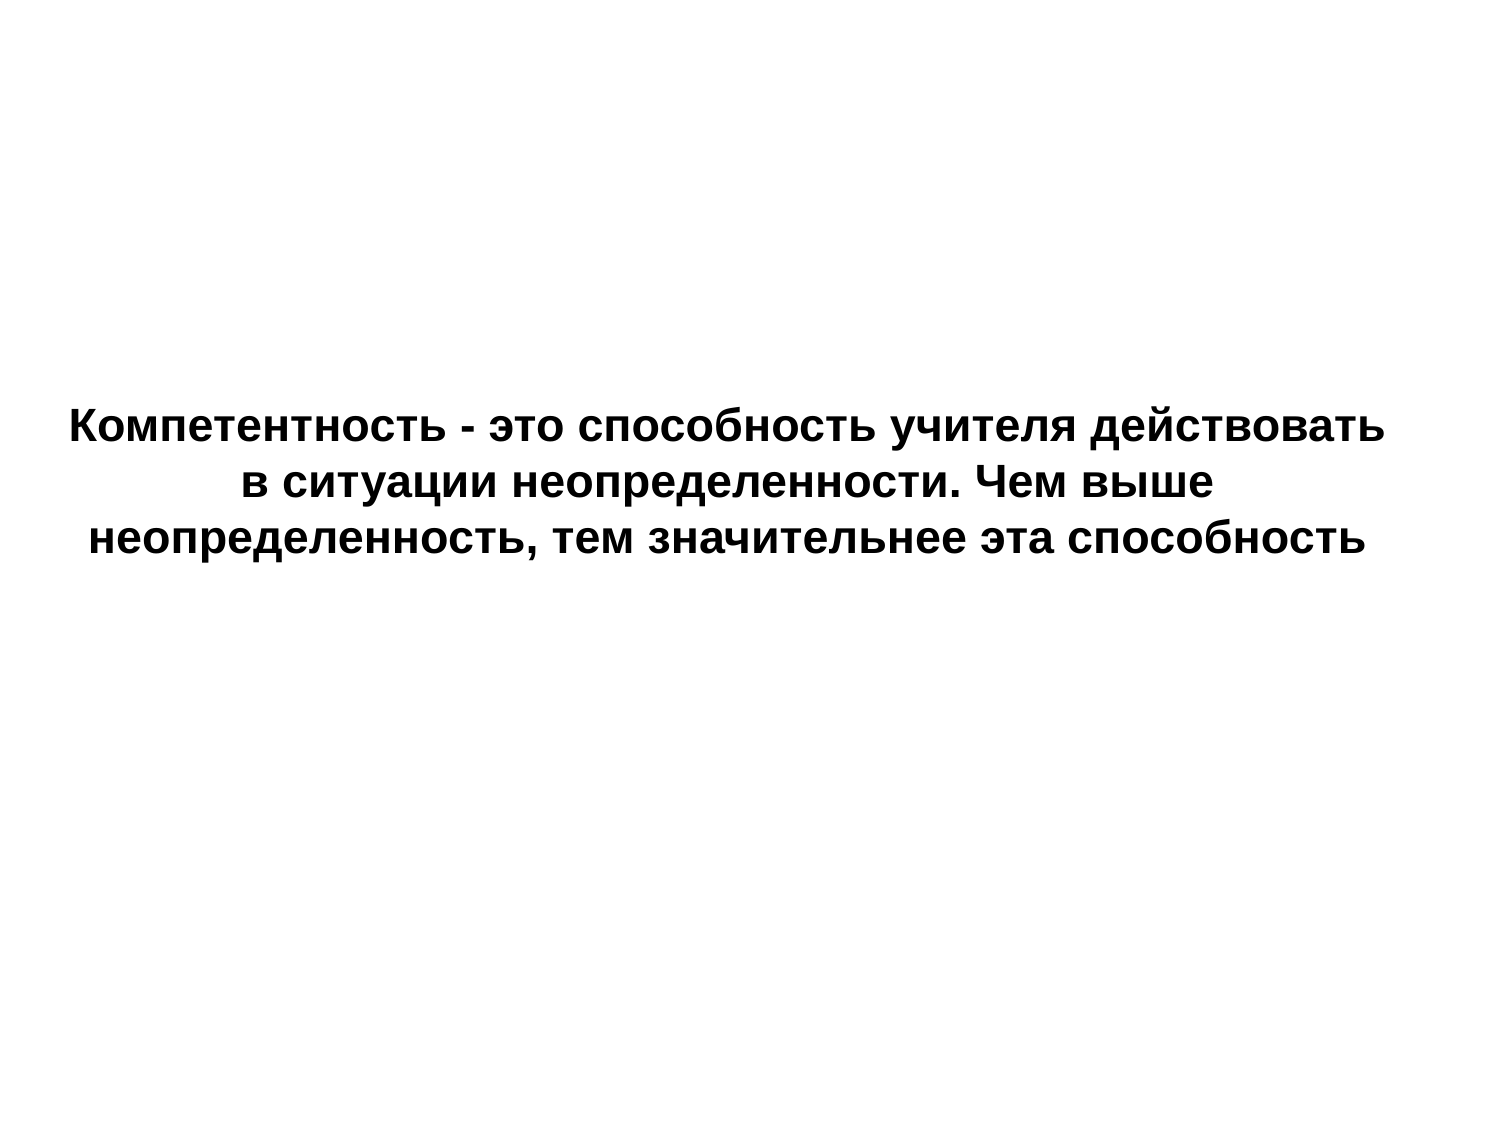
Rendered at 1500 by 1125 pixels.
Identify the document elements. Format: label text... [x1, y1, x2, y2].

title Компетентность - это способность учителя действовать в ситуации неопределенности. Чем выше неопределенность, тем значительнее эта способность [53, 385, 1404, 573]
